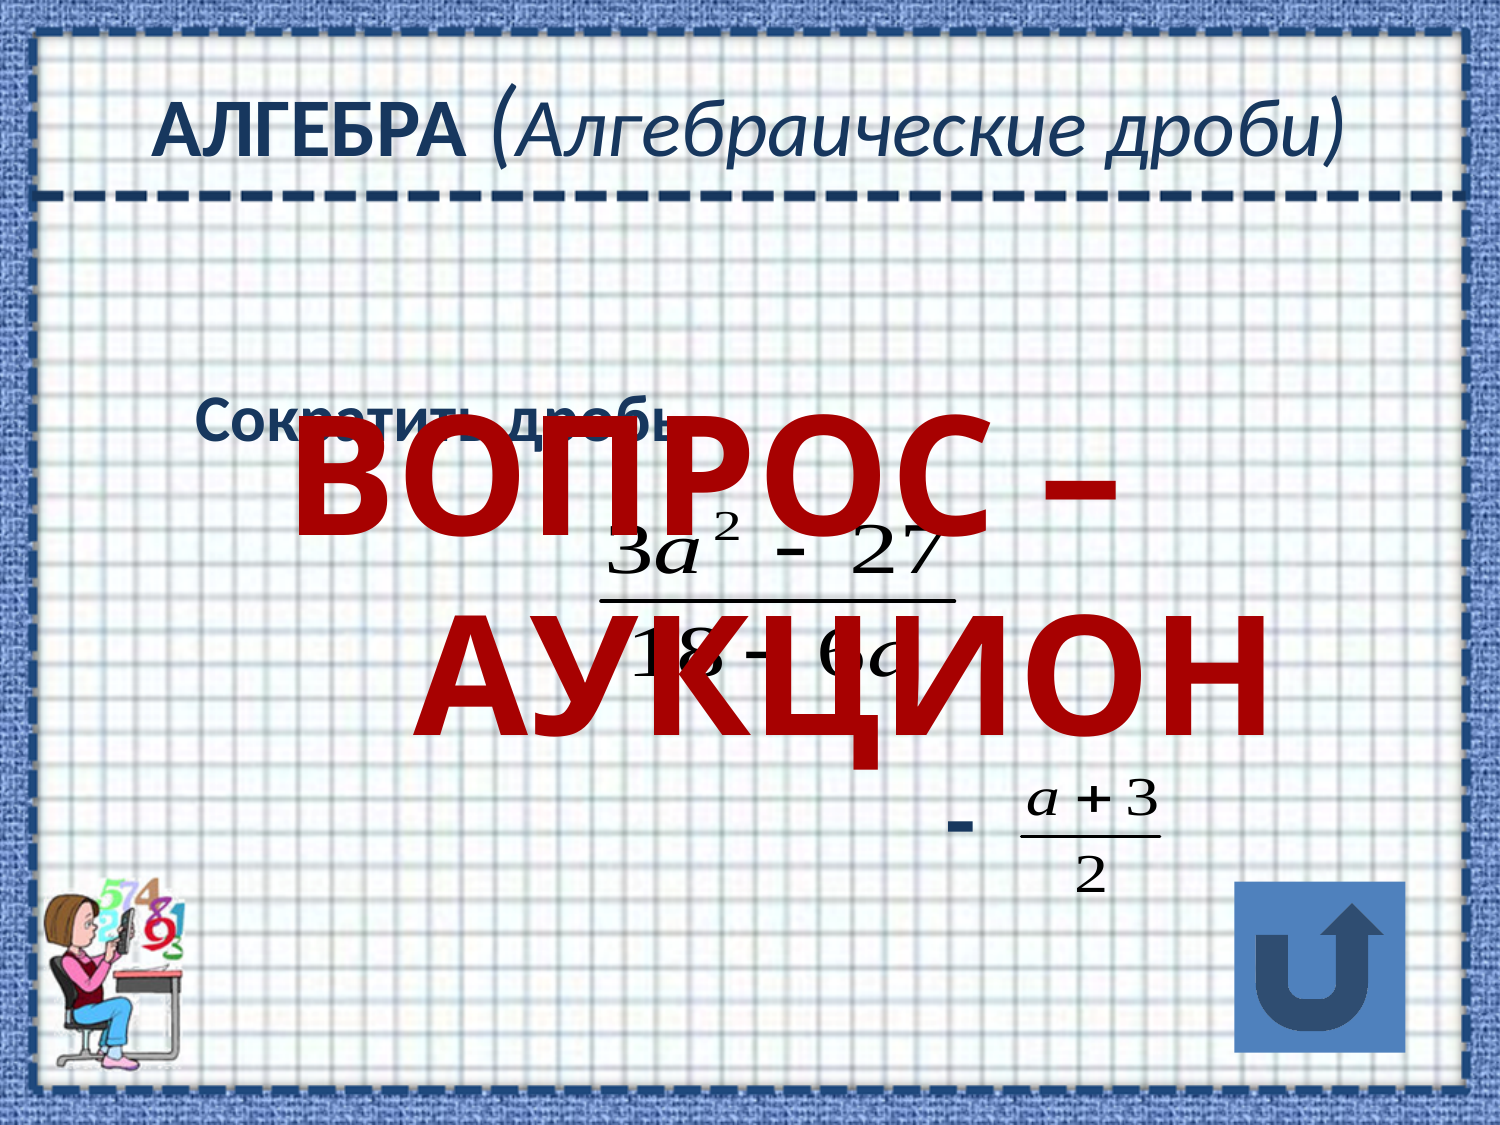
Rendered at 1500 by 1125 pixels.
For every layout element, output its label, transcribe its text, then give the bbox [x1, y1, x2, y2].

title АЛГЕБРА (Алгебраические дроби) [75, 45, 1425, 188]
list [1009, 831, 1176, 906]
picture [0, 0, 1500, 1125]
text_box [1234, 881, 1406, 1053]
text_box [229, 361, 1323, 823]
list Сократить дробь - [75, 234, 1425, 1005]
